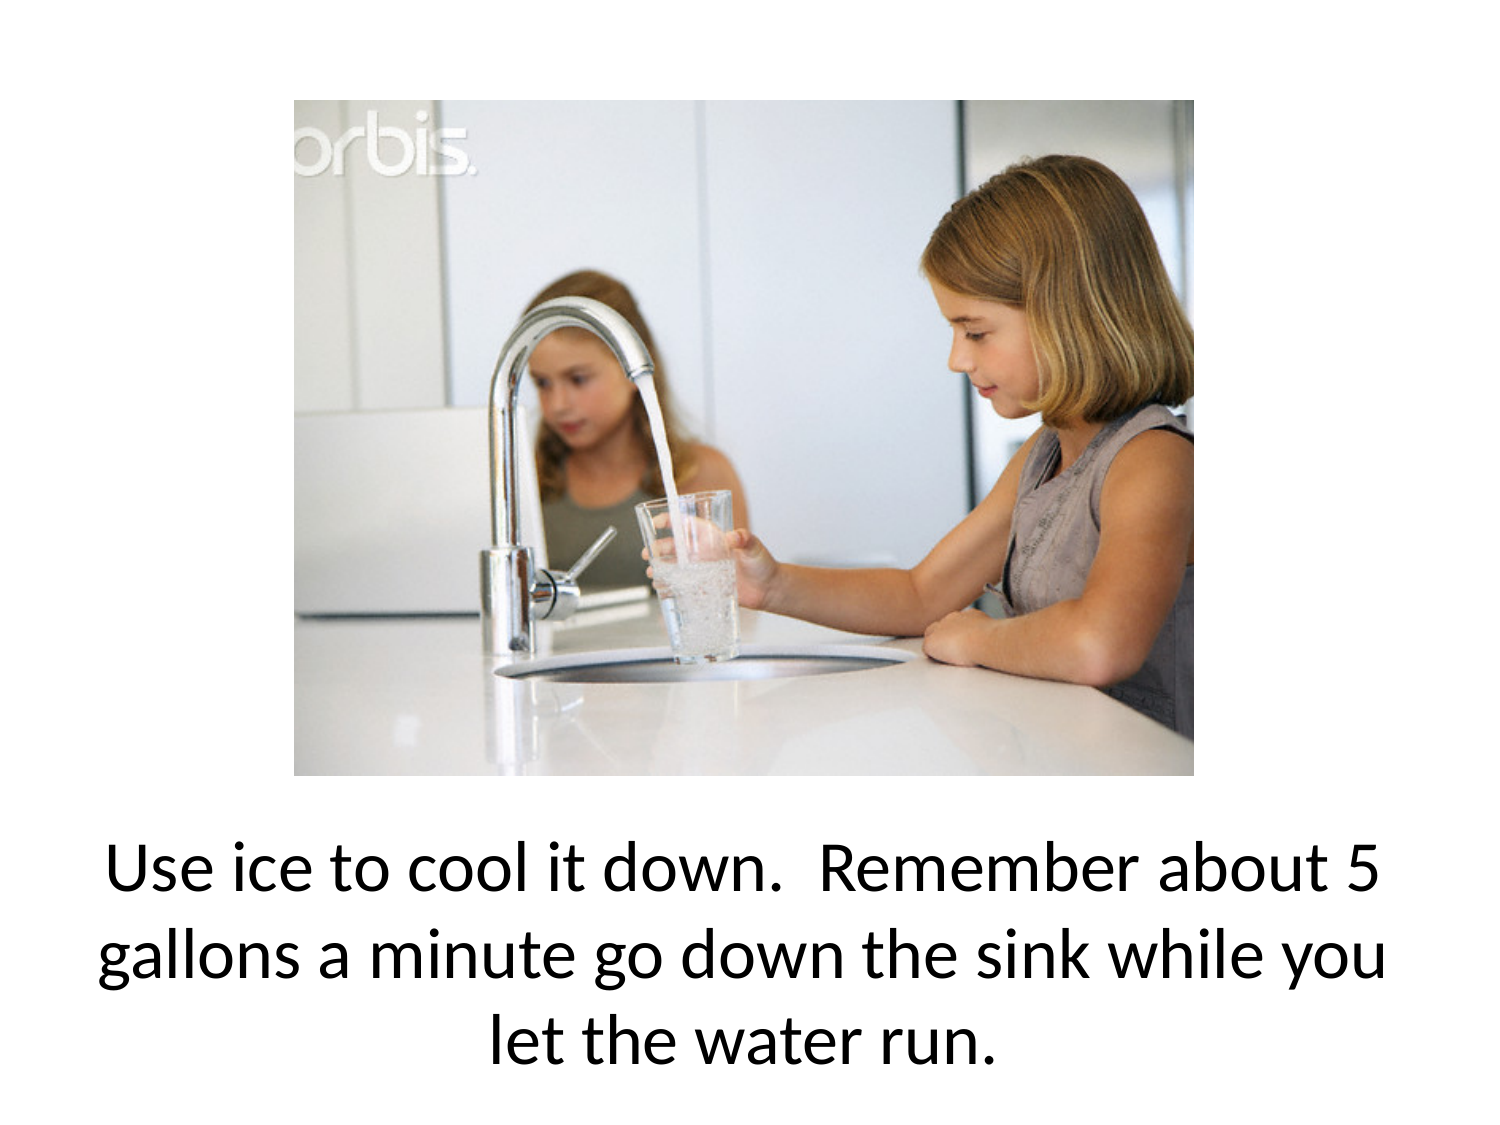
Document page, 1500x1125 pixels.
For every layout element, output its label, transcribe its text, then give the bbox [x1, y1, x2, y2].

picture [293, 100, 1195, 776]
list Use ice to cool it down. Remember about 5 gallons a minute go down the sink while you let the water run. [62, 812, 1425, 1088]
